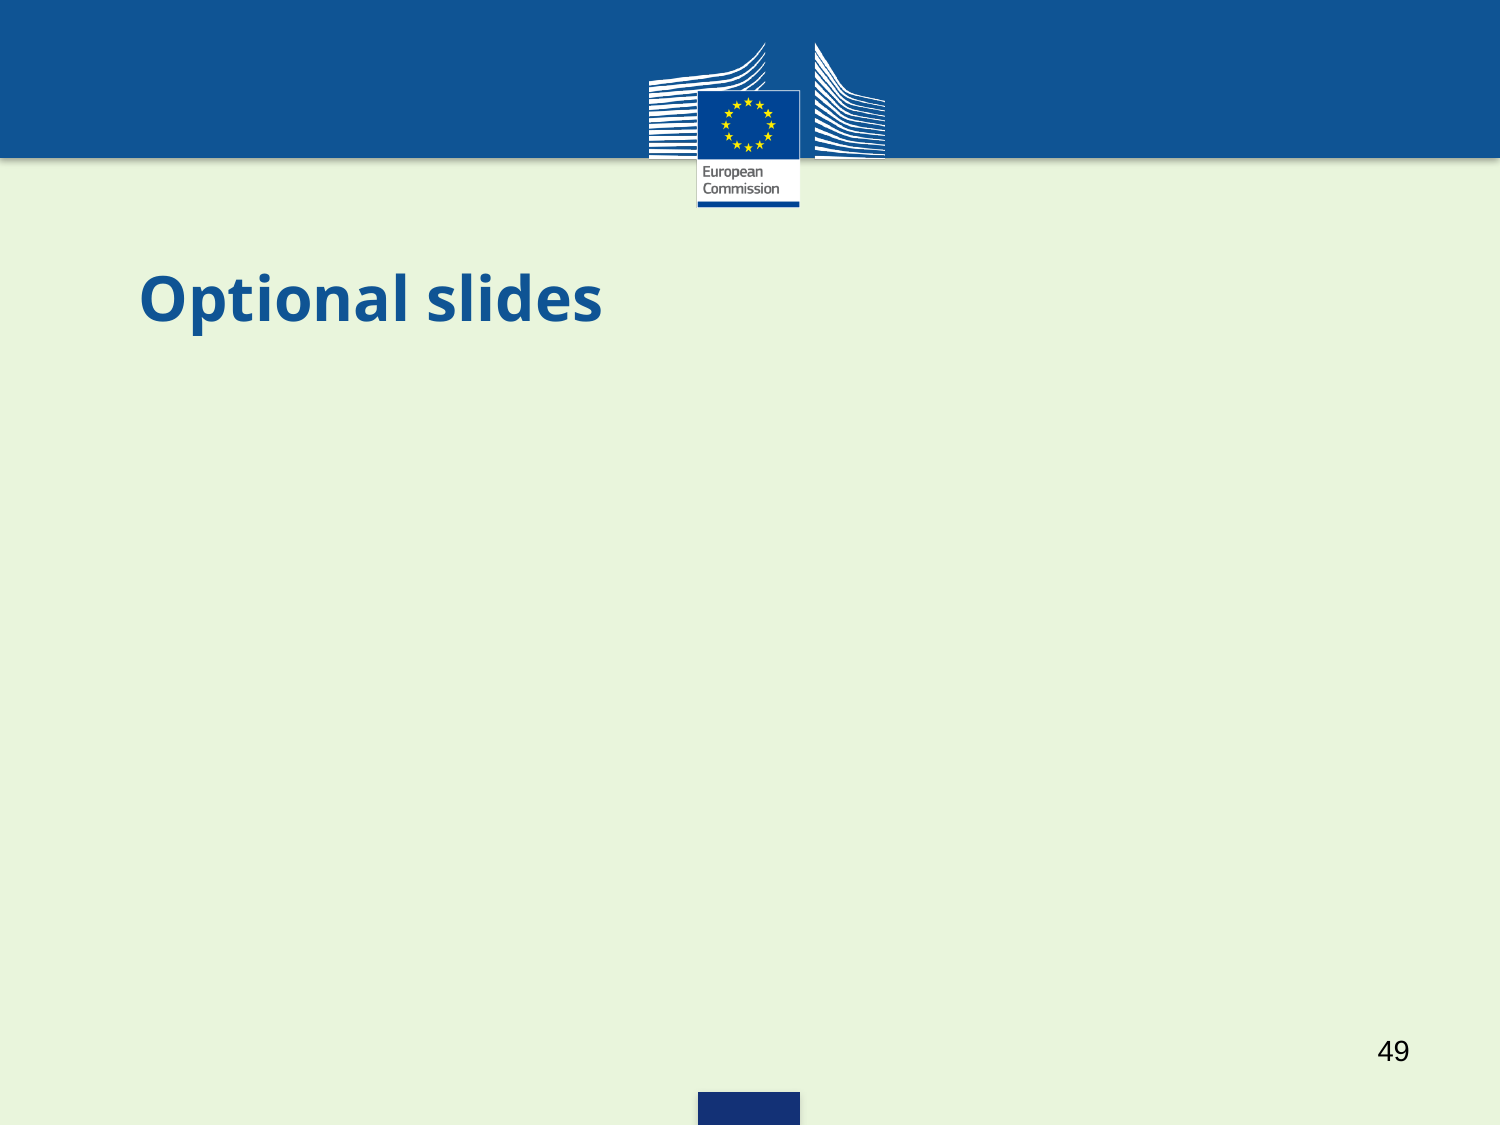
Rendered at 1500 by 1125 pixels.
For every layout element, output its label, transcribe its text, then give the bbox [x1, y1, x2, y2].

picture [649, 42, 885, 208]
title Optional slides [64, 219, 1415, 374]
slide_number 49 [1074, 1024, 1426, 1103]
